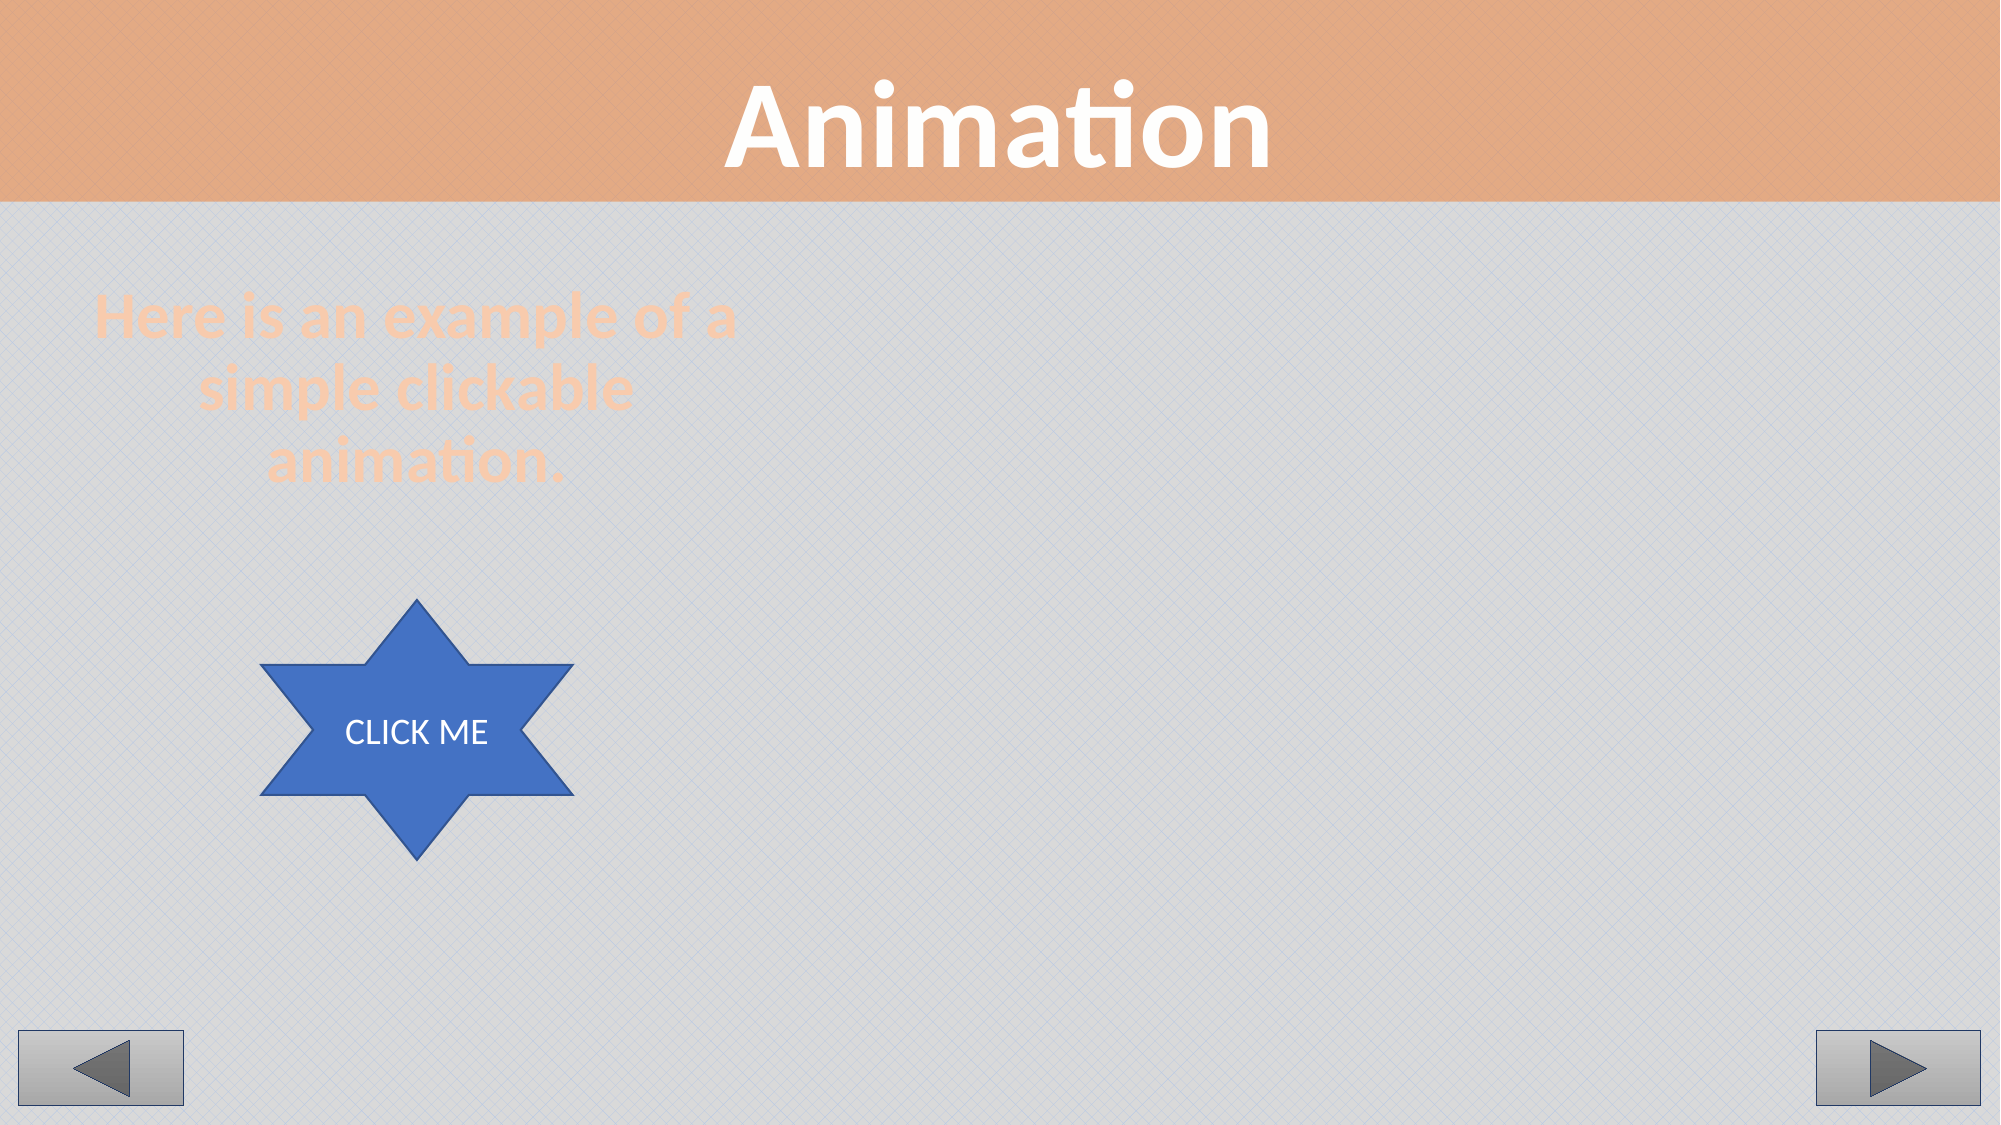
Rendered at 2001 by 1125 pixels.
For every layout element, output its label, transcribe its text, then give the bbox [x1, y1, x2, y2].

text_box [18, 1030, 184, 1106]
text_box [1816, 1030, 1981, 1106]
subtitle Here is an example of a simple clickable animation. [29, 273, 804, 546]
text_box CLICK ME [259, 598, 575, 862]
text_box Animation [0, 0, 2000, 202]
